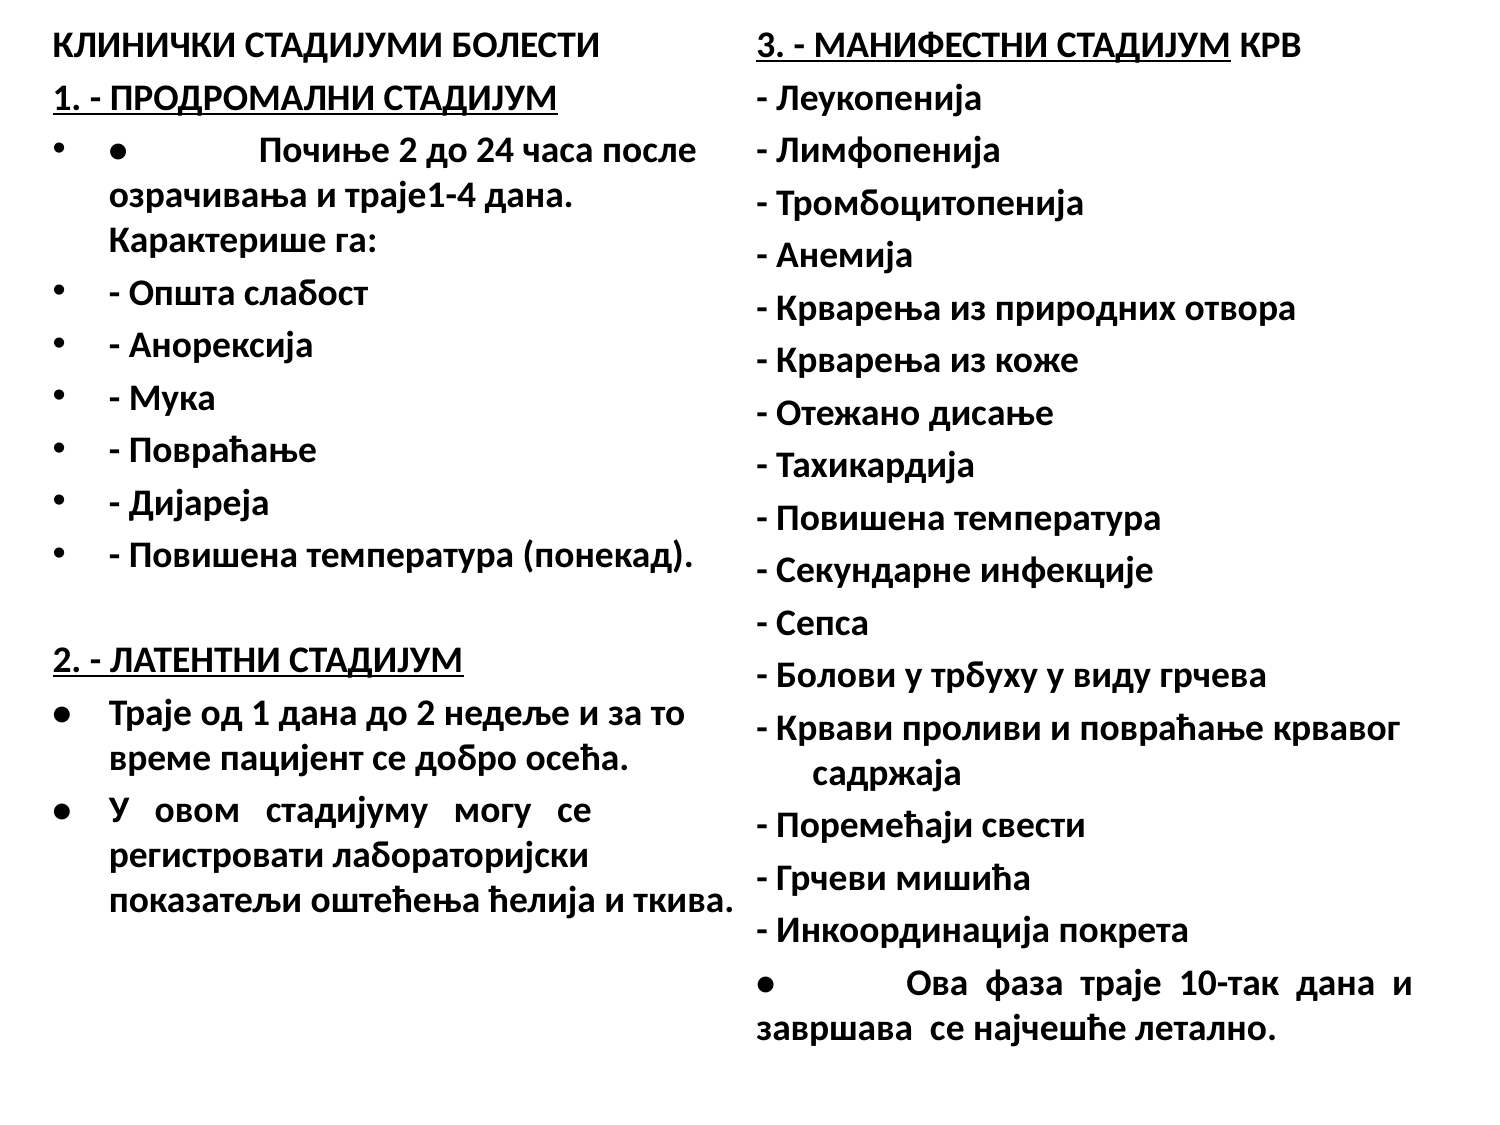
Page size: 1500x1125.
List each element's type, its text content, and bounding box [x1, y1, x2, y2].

list КЛИНИЧКИ СТАДИЈУМИ БОЛЕСТИ 1. - ПРОДРОМАЛНИ СТАДИЈУМ • Почиње 2 до 24 часа после озрачивања и траје1-4 дана. Карактерише га: - Општа слабост - Анорексија - Мука - Повраћање - Дијареја - Повишена температура (понекад). 2. - ЛАТЕНТНИ СТАДИЈУМ • Траје од 1 дана до 2 недеље и за то време пацијент се добро осећа. • У овом стадијуму могу се регистровати лабораторијски показатељи оштећења ћелија и ткива. 3. - МАНИФЕСТНИ СТАДИЈУМ КРВ - Леукопенија - Лимфопенија - Тромбоцитопенија - Анемија - Крварења из природних отвора - Крварења из коже - Отежано дисање - Тахикардија - Повишена температура - Секундарне инфекције - Сепса - Болови у трбуху у виду грчева - Крвави проливи и повраћање крвавог садржаја - Поремећаји свести - Грчеви мишића - Инкоординација покрета • Ова фаза траје 10-так дана и завршава се најчешће летално. [37, 12, 1475, 1100]
